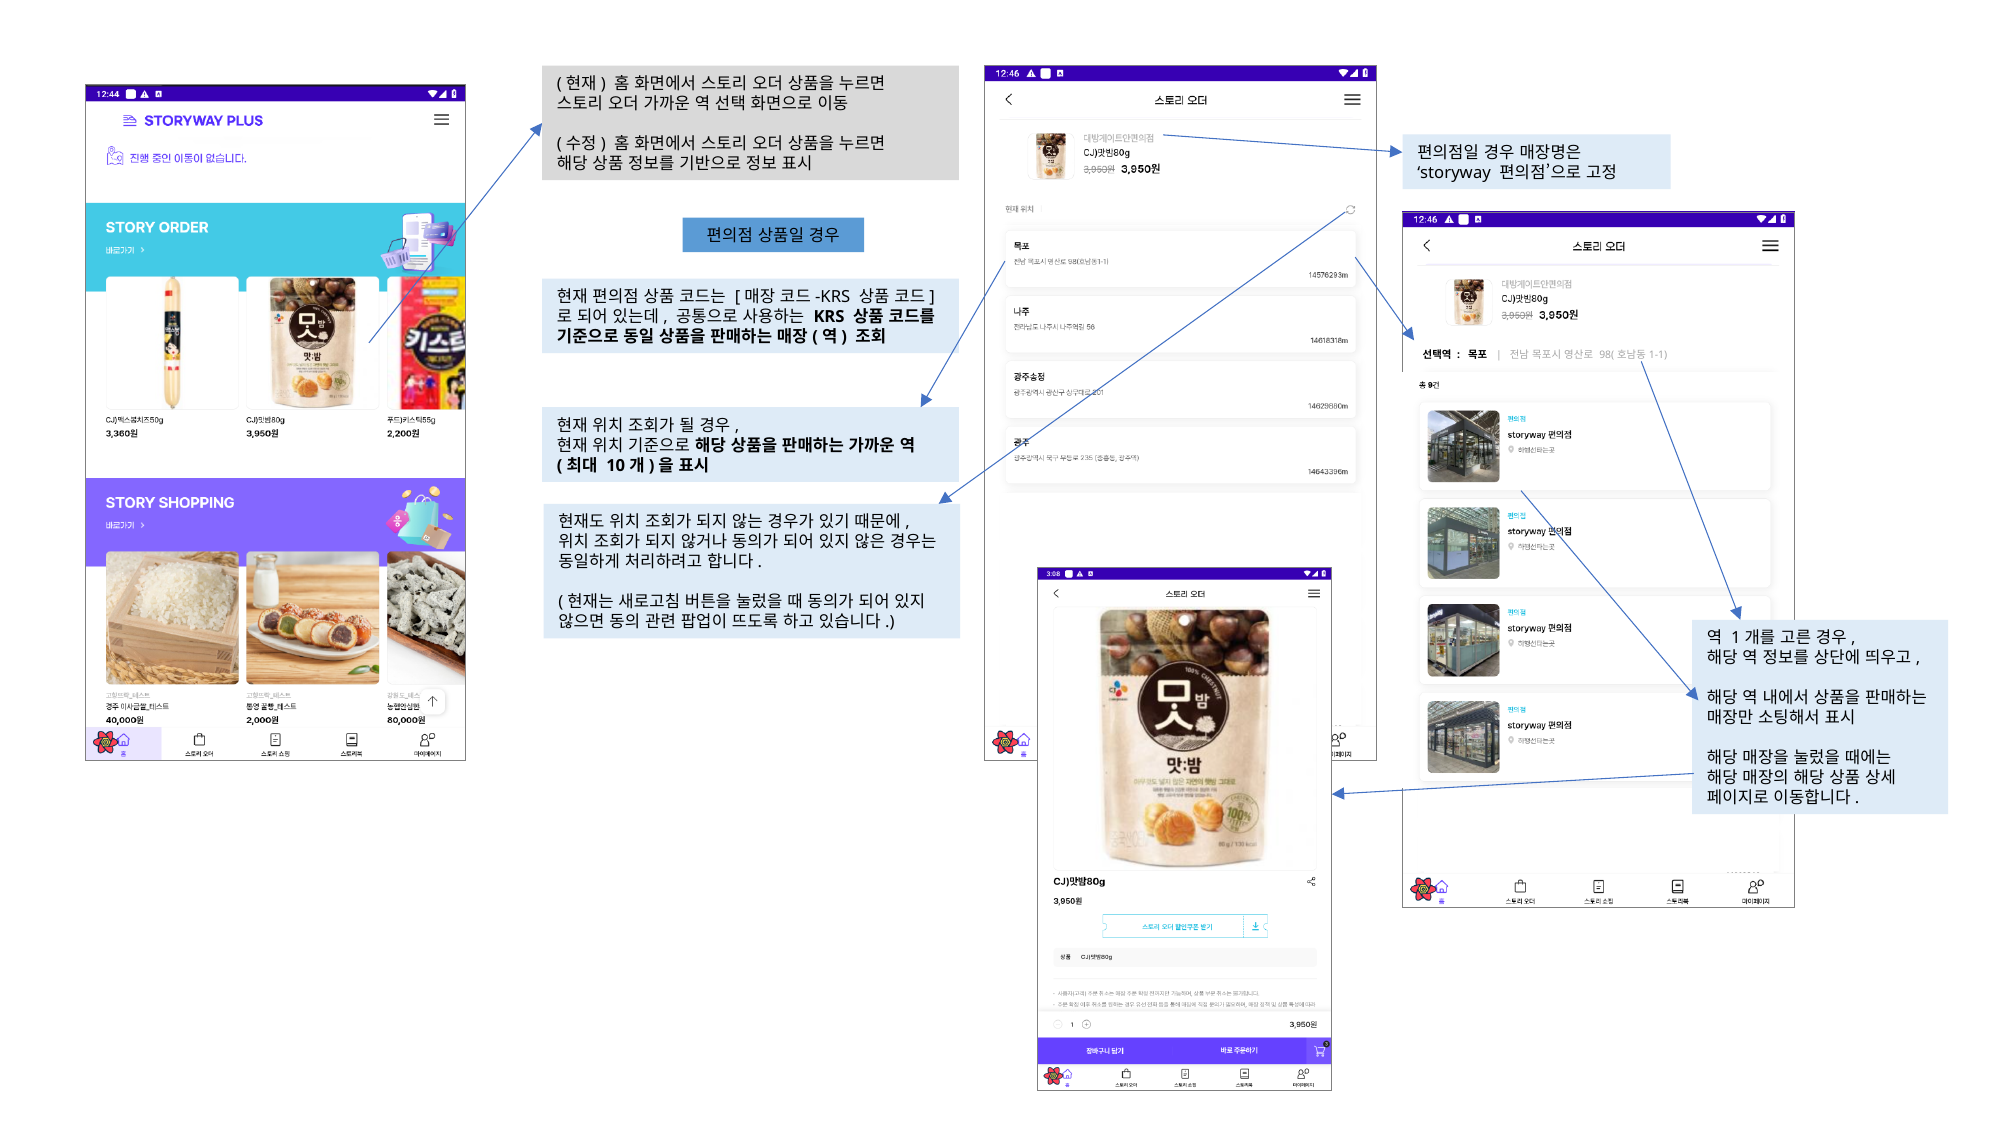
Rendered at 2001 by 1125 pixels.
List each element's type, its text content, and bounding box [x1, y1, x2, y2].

text_box 편의점일 경우 매장명은 ‘storyway 편의점’으로 고정 [1402, 134, 1671, 190]
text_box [1520, 490, 1699, 701]
text_box (현재) 홈 화면에서 스토리 오더 상품을 누르면 스토리 오더 가까운 역 선택 화면으로 이동 (수정) 홈 화면에서 스토리 오더 상품을 누르면 해당 상품 정보를 기반으로 정보 표시 [542, 65, 959, 181]
text_box 현재 위치 조회가 될 경우, 현재 위치 기준으로 해당 상품을 판매하는 가까운 역(최대 10개)을 표시 [542, 407, 938, 482]
text_box 역 1개를 고른 경우, 해당 역 정보를 상단에 띄우고, 해당 역 내에서 상품을 판매하는 매장만 소팅해서 표시 해당 매장을 눌렀을 때에는 해당 매장의 해당 상품 상세 페이지로 이동합니다. [1795, 619, 1949, 815]
text_box 편의점 상품일 경우 [682, 217, 865, 253]
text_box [984, 65, 1377, 761]
picture [1037, 567, 1332, 1091]
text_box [368, 123, 543, 343]
text_box 현재 편의점 상품 코드는 [매장 코드-KRS 상품 코드] 로 되어 있는데, 공통으로 사용하는 KRS 상품 코드를 기준으로 동일 상품을 판매하는 매장(역) 조회 [542, 278, 920, 354]
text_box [938, 211, 1346, 504]
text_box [1402, 211, 1795, 908]
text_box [1331, 773, 1694, 795]
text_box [1355, 257, 1415, 341]
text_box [920, 260, 1005, 408]
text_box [1162, 134, 1403, 153]
picture [85, 84, 466, 761]
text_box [1641, 361, 1741, 620]
text_box 현재도 위치 조회가 되지 않는 경우가 있기 때문에, 위치 조회가 되지 않거나 동의가 되어 있지 않은 경우는 동일하게 처리하려고 합니다. (현재는 새로고침 버튼을 눌렀을 때 동의가 되어 있지 않으면 동의 관련 팝업이 뜨도록 하고 있습니다.) [543, 503, 961, 639]
